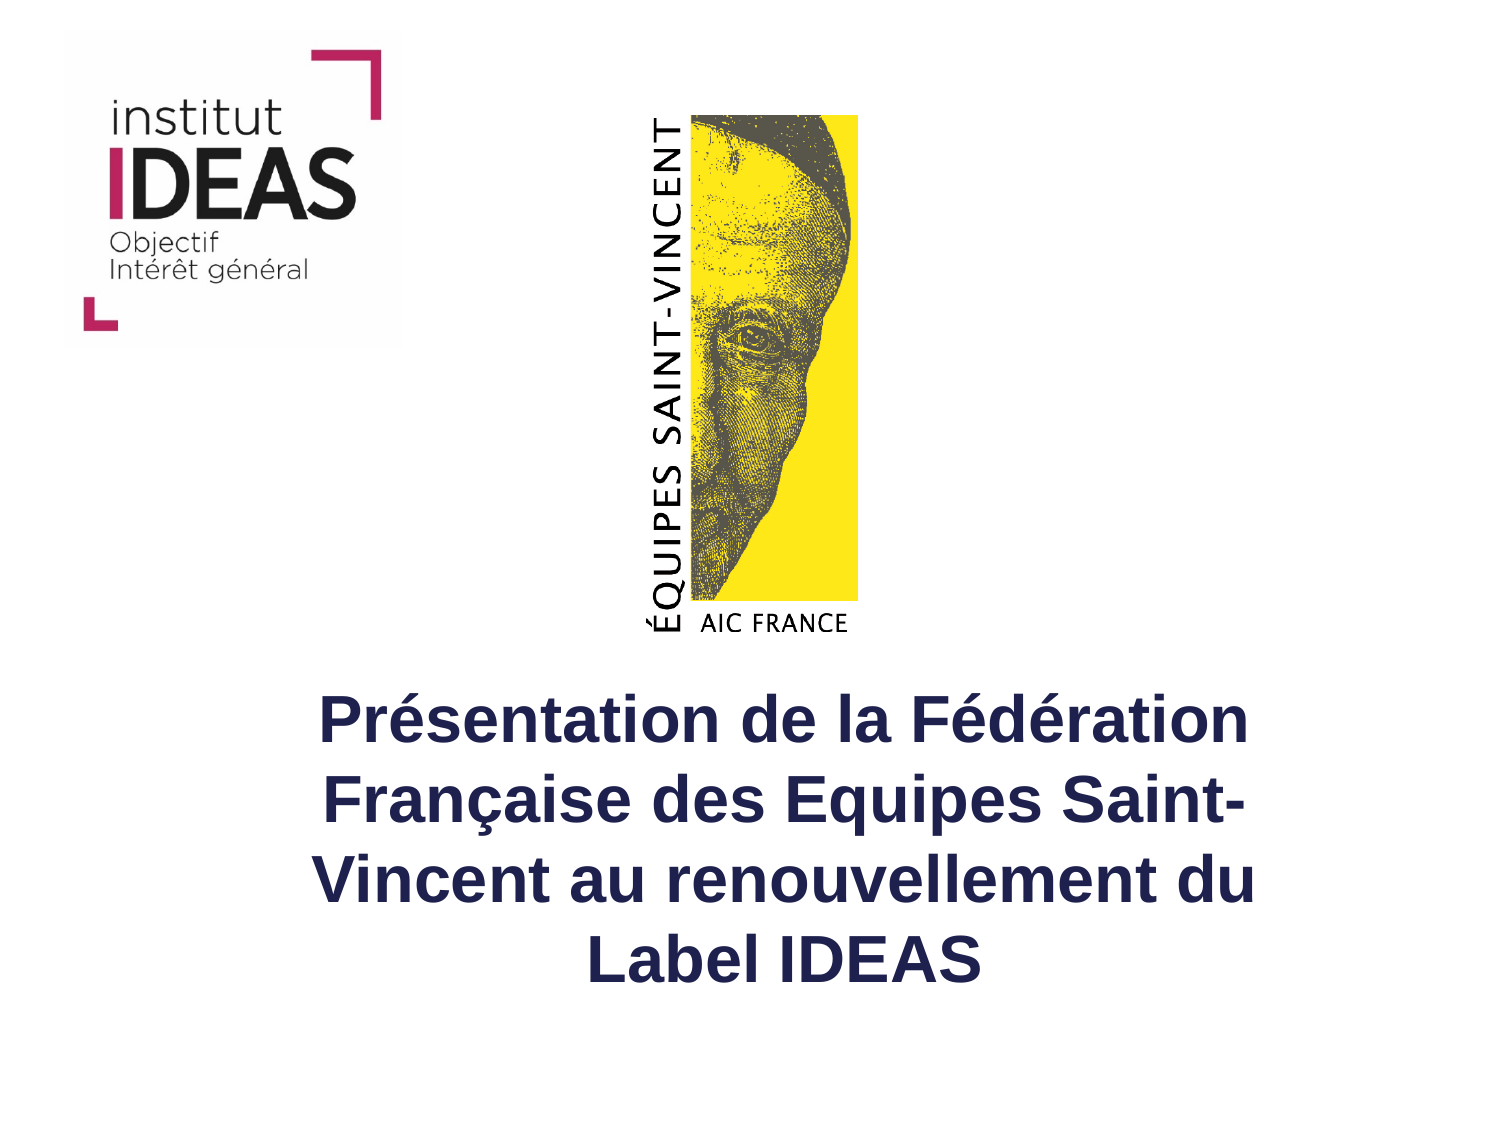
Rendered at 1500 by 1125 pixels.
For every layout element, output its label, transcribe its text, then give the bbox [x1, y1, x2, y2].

text_box Présentation de la Fédération Française des Equipes Saint-Vincent au renouvellement du Label IDEAS [212, 668, 1358, 1004]
picture [64, 30, 402, 348]
picture [646, 115, 859, 632]
